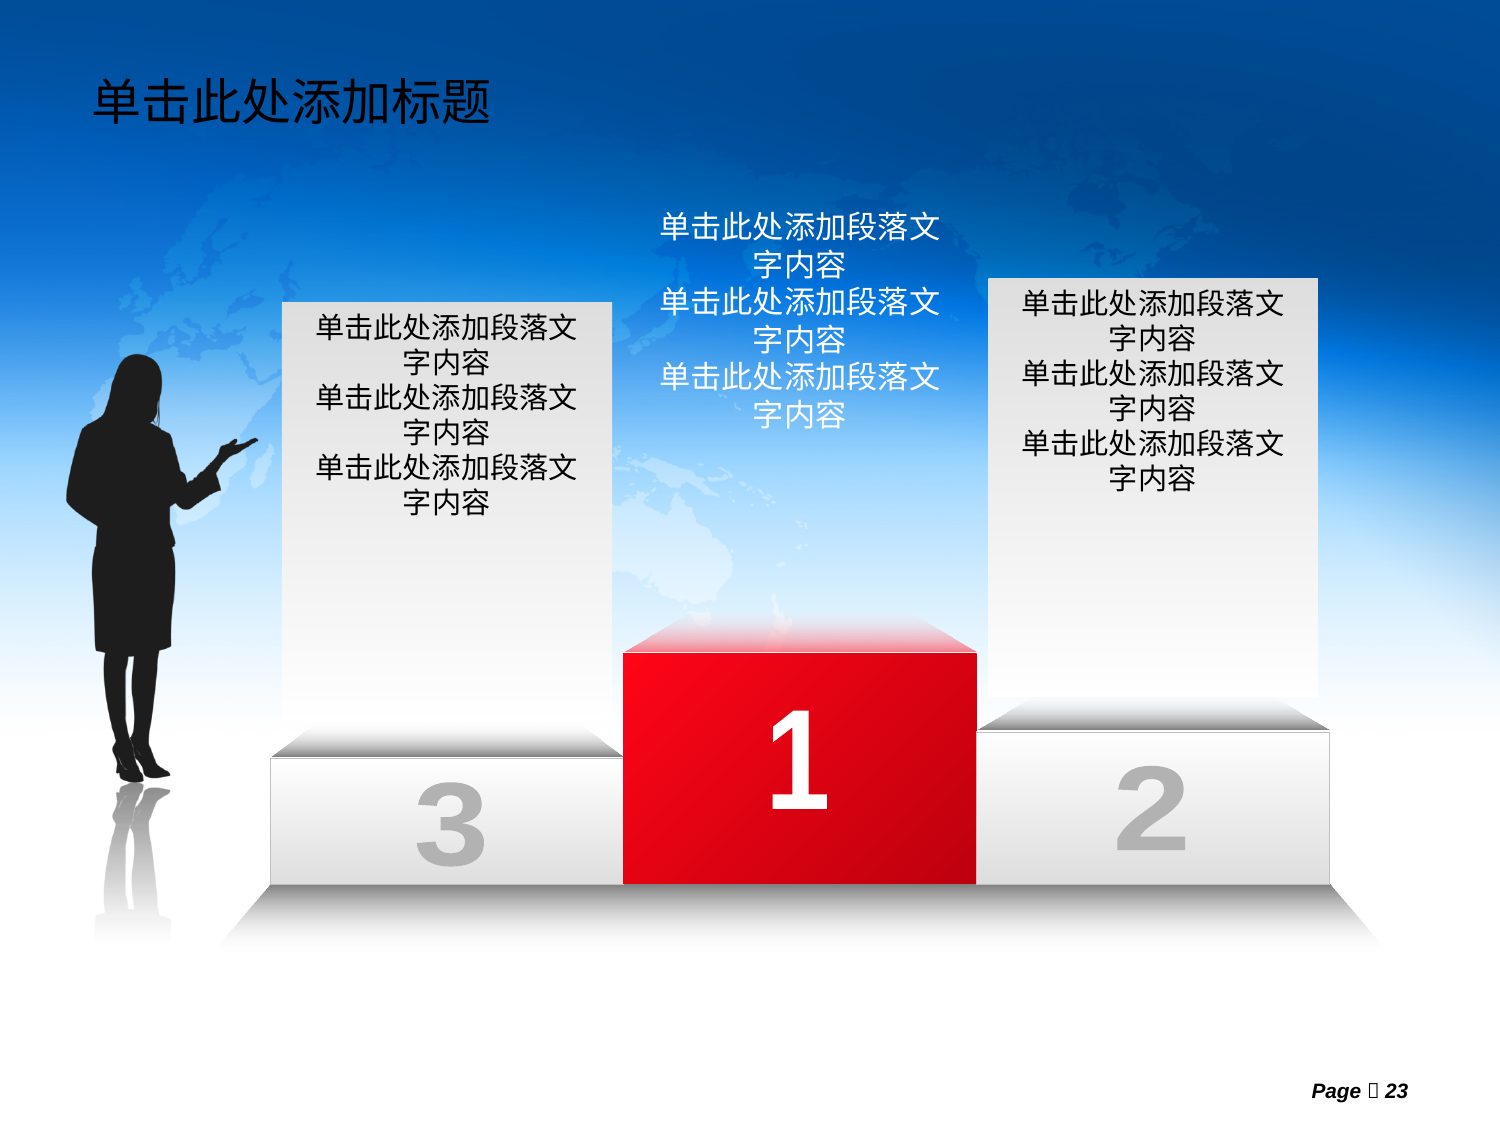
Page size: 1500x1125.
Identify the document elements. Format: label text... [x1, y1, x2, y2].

text_box 单击此处添加段落文字内容 单击此处添加段落文字内容 单击此处添加段落文字内容 [281, 349, 612, 479]
text_box 单击此处添加段落文字内容 单击此处添加段落文字内容 单击此处添加段落文字内容 [988, 325, 1318, 455]
text_box [264, 884, 1389, 953]
text_box [976, 695, 1330, 730]
text_box 单击此处添加段落文字内容 单击此处添加段落文字内容 单击此处添加段落文字内容 [635, 255, 965, 385]
text_box [623, 607, 977, 652]
picture [0, 0, 1500, 1125]
text_box [988, 455, 1318, 697]
text_box [270, 757, 623, 884]
text_box [976, 731, 1330, 884]
title 单击此处添加标题 [76, 51, 1034, 150]
text_box [623, 653, 977, 884]
text_box [270, 722, 623, 757]
text_box [988, 278, 1318, 325]
slide_number Page  23 [1186, 1070, 1424, 1103]
text_box [281, 302, 613, 721]
